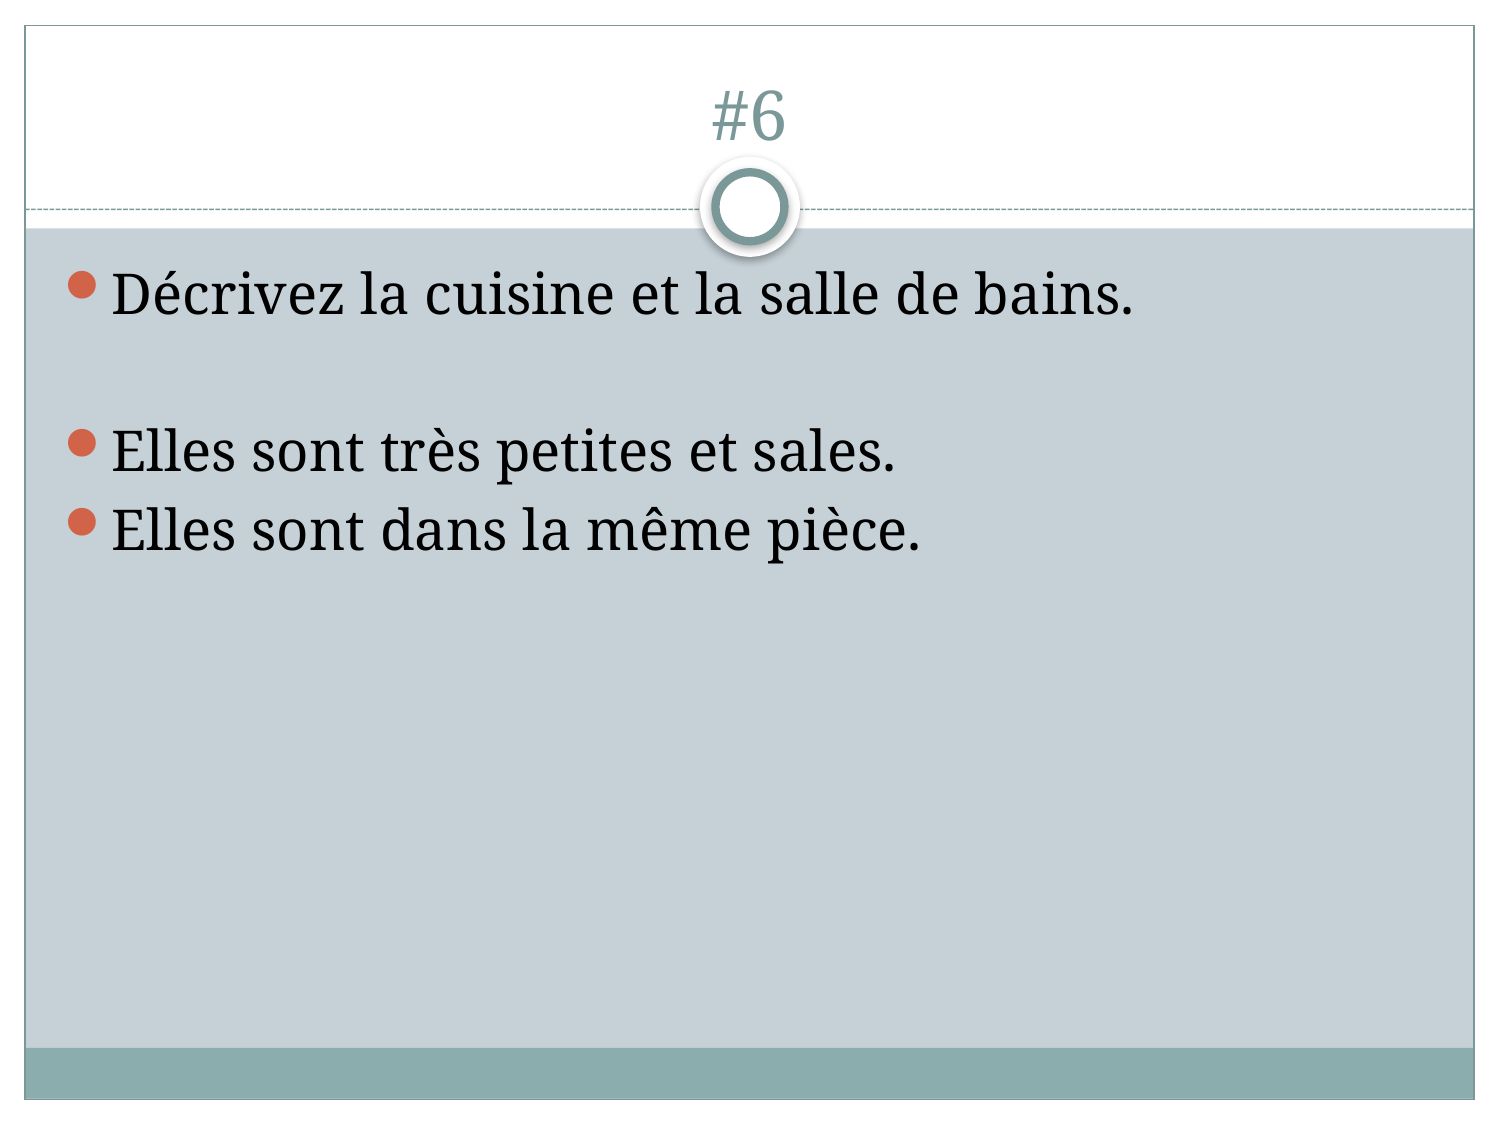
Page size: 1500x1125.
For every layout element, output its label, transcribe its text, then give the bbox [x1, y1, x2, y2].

title #6 [49, 37, 1450, 162]
list Décrivez la cuisine et la salle de bains. Elles sont très petites et sales. Elles sont dans la même pièce. [49, 250, 1445, 1001]
